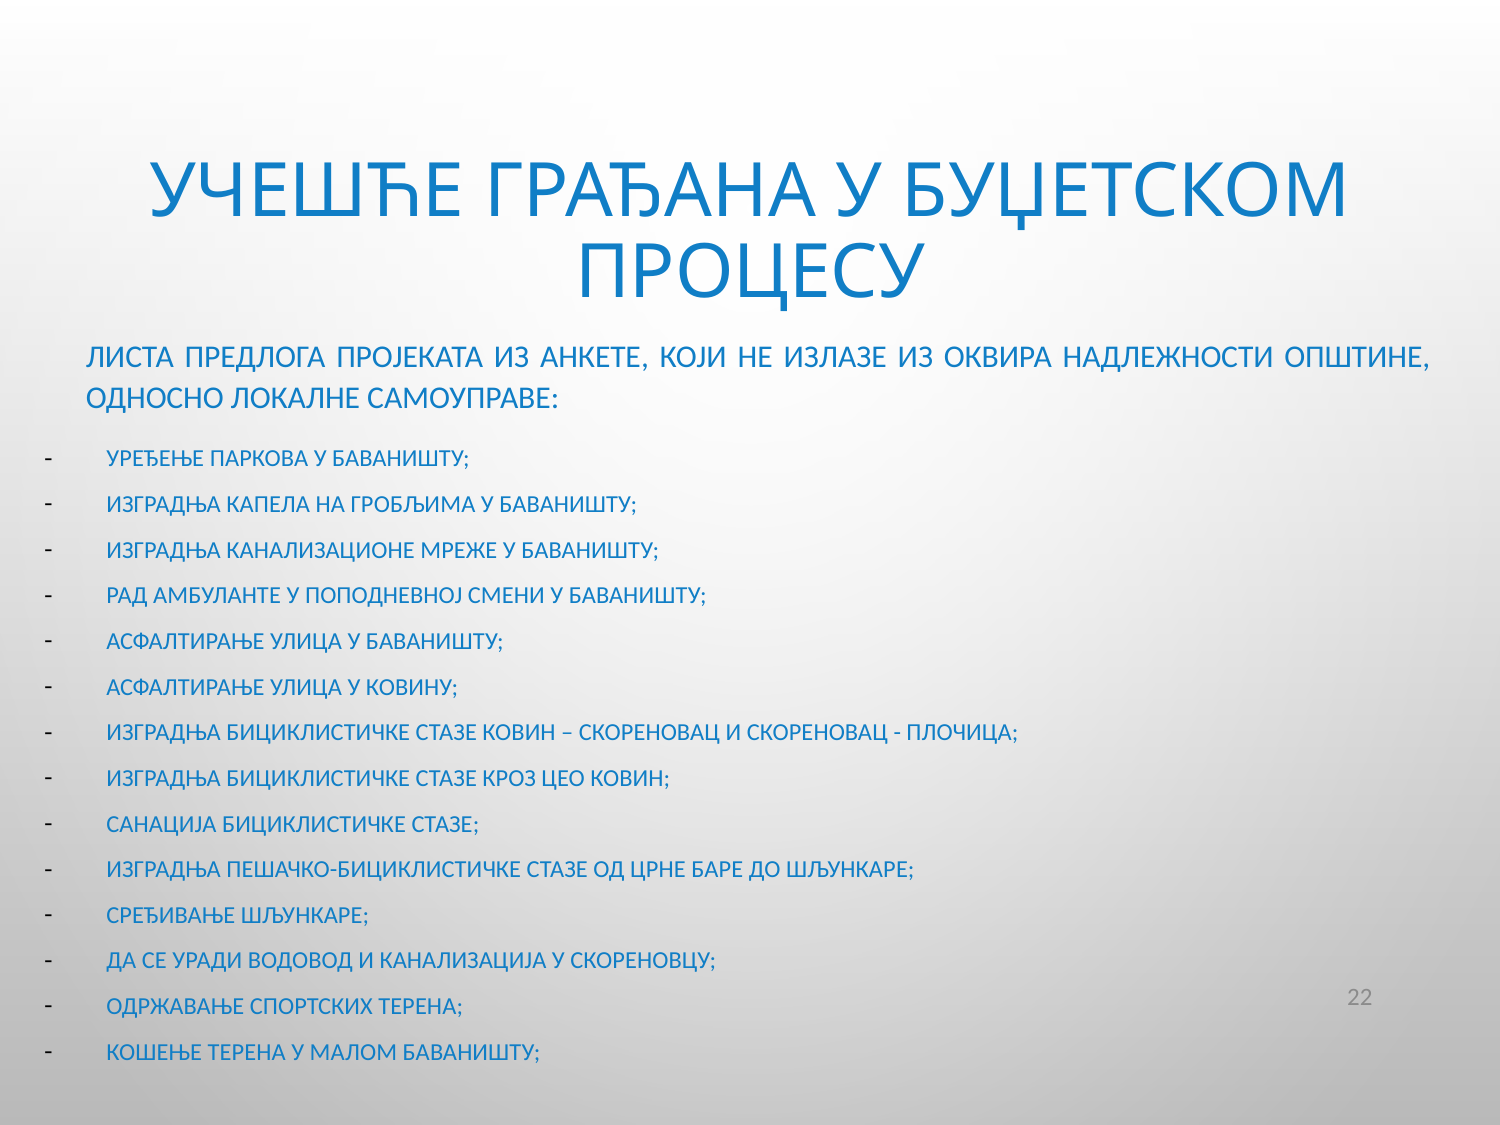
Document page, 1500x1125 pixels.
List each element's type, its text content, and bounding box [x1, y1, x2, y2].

slide_number 22 [1293, 965, 1388, 1025]
title Учешће грађана у буџетском процесу [112, 101, 1388, 326]
picture [0, 0, 1500, 1125]
list листА предлога ПРОЈЕКАТА ИЗ АНКЕТЕ, који не излазе из оквира надлежности општине, односно локалне самоуправе: Уређење паркова у Баваништу; Изградња капела на гробљима у Баваништу; Изградња канализационе мреже у Баваништу; Рад амбуланте у поподневној смени у Баваништу; Асфалтирање улица у Баваништу; Асфалтирање улица у Ковину; Изградња бициклистичке стазе Ковин – Скореновац и Скореновац - Плочица; Изградња бициклистичке стазе кроз цео Ковин; Санација бициклистичке стазе; Изградња пешачко-бициклистичке стазе од Црне Баре до Шљункаре; Сређивање Шљункаре; Да се уради водовод и канализација у Скореновцу; Одржавање спортских терена; Кошење терена у Малом Баваништу; [29, 326, 1447, 1083]
